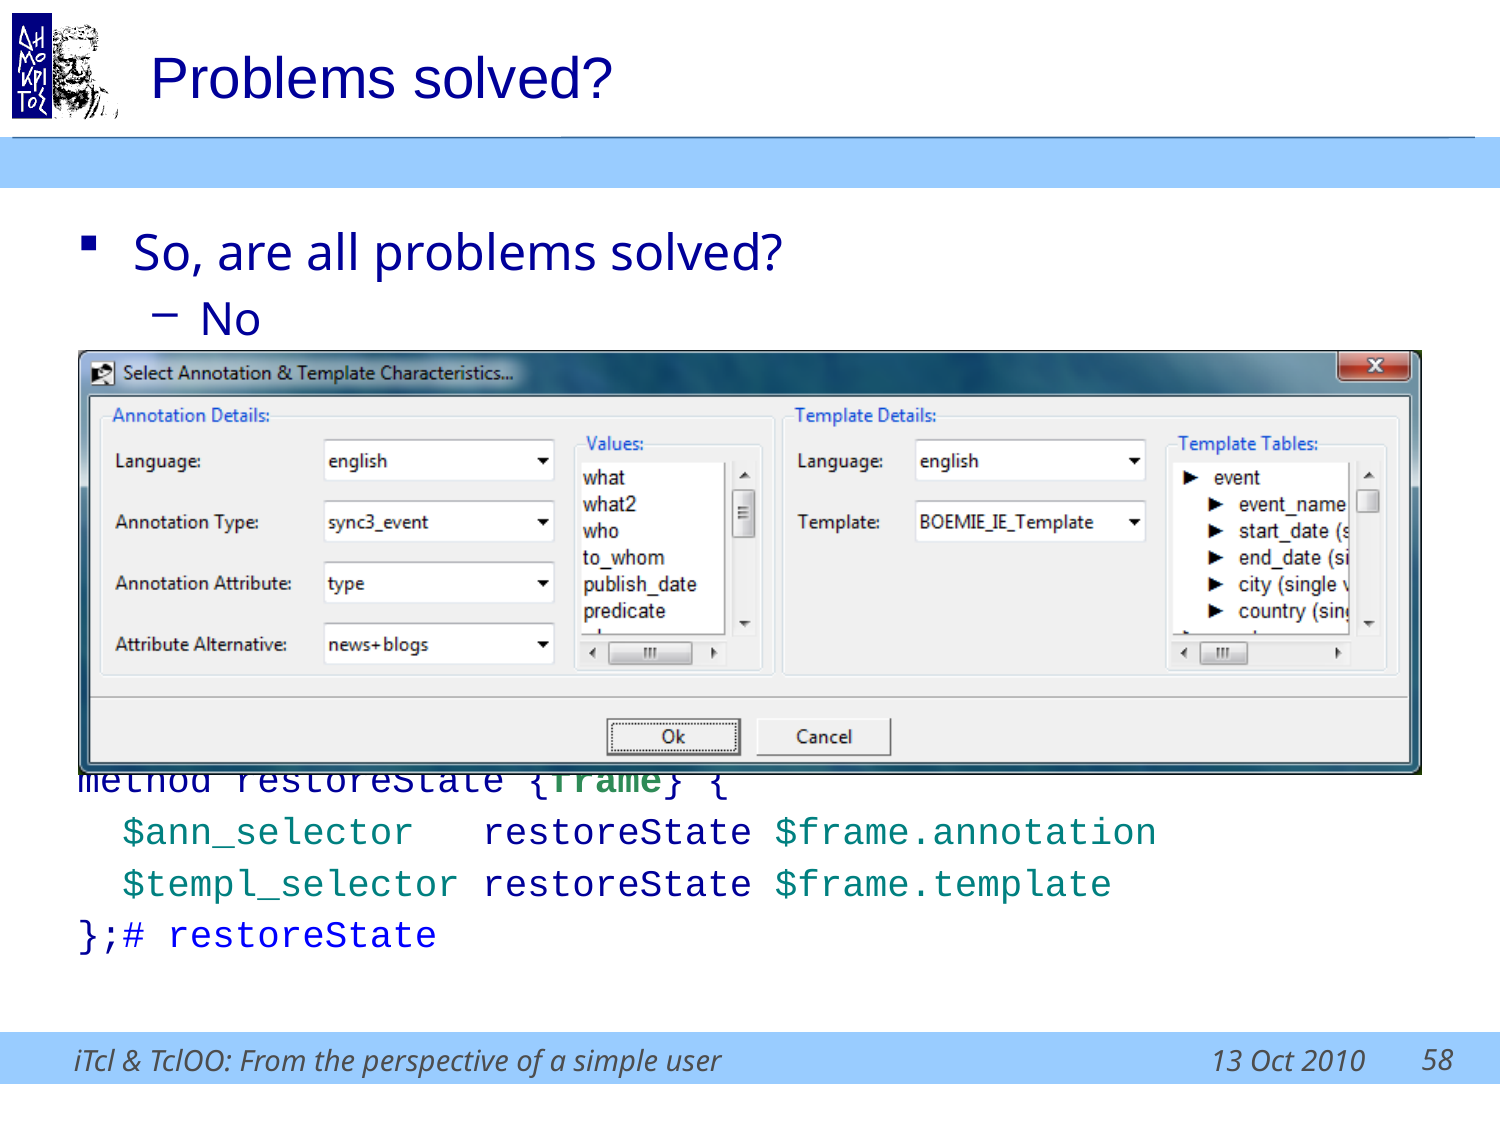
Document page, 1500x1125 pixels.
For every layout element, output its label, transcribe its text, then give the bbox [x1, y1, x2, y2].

picture [78, 350, 1422, 775]
footer iTcl & TclOO: From the perspective of a simple user [58, 1034, 1190, 1086]
picture [11, 13, 118, 120]
slide_number 58 [1399, 1033, 1476, 1084]
list So, are all problems solved? No Each class stores state information in the configuration array of the application, using a key based on the class name. method saveState {} { $ann_selector saveState $templ_selector saveState };# saveState method restoreState {frame} { $ann_selector restoreState $frame.annotation $templ_selector restoreState $frame.template };# restoreState [62, 212, 1438, 1001]
title Problems solved? [135, 12, 1476, 138]
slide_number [1190, 1034, 1381, 1086]
